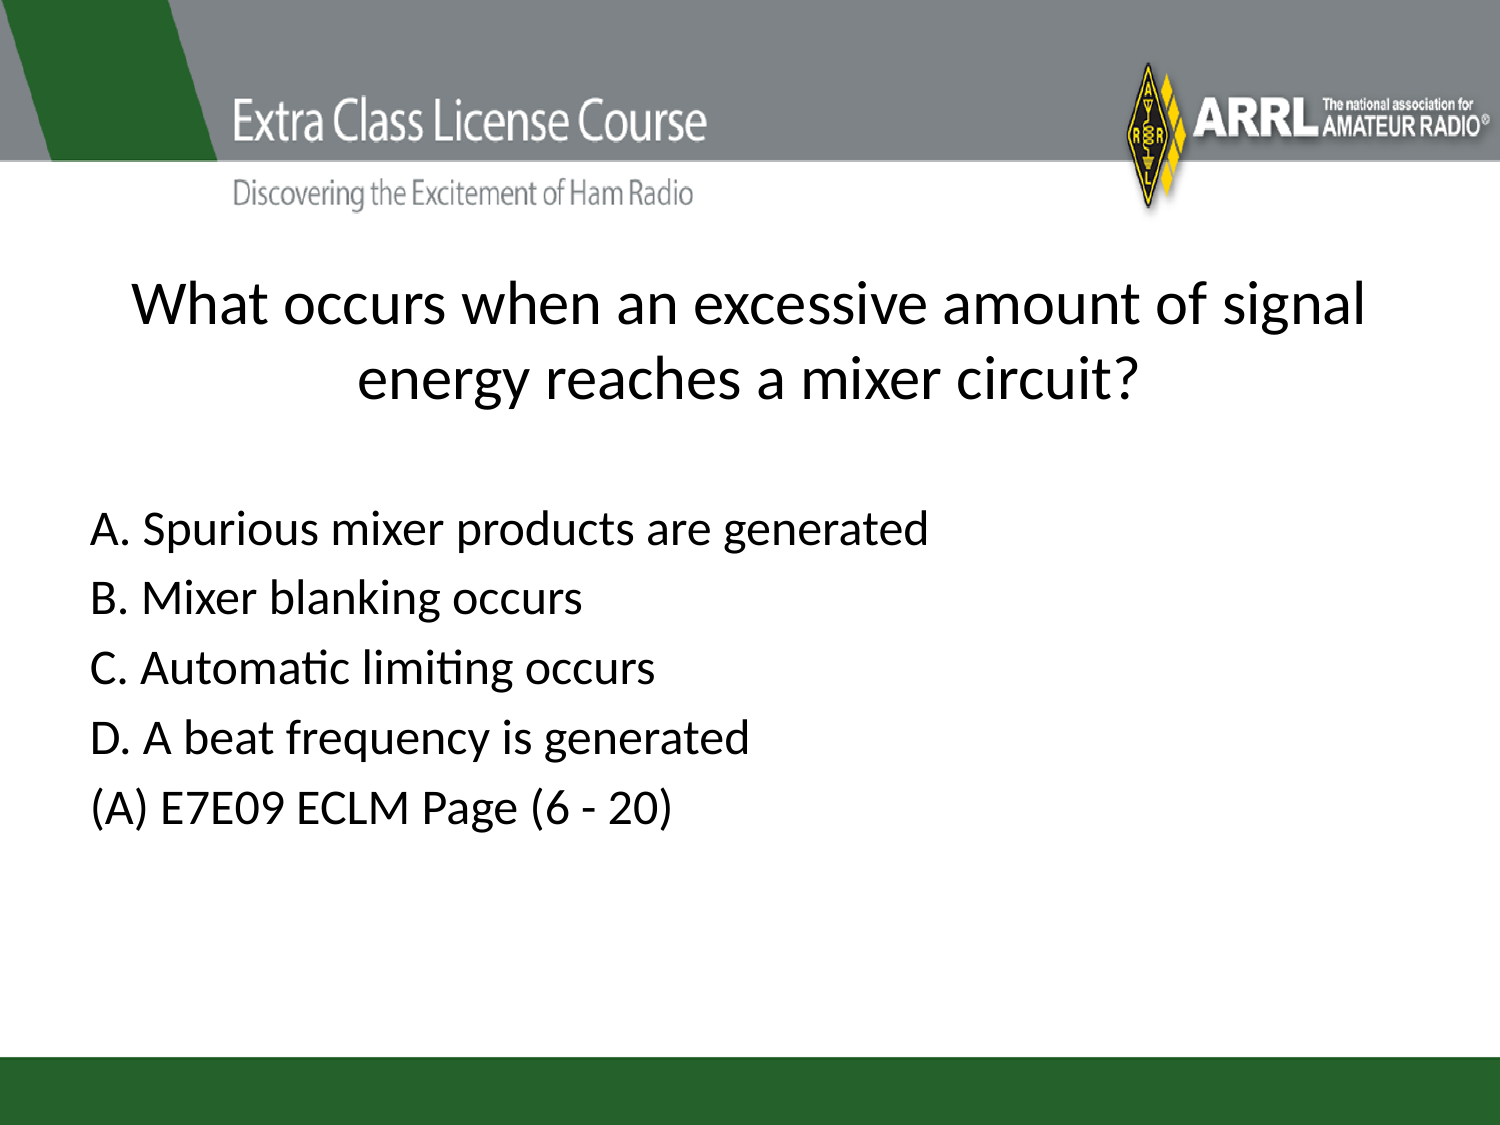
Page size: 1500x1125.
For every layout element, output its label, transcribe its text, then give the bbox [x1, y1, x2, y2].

picture [0, 0, 1500, 1125]
list A. Spurious mixer products are generated B. Mixer blanking occurs C. Automatic limiting occurs D. A beat frequency is generated (A) E7E09 ECLM Page (6 - 20) [75, 487, 1425, 1005]
title What occurs when an excessive amount of signal energy reaches a mixer circuit? [75, 254, 1425, 435]
